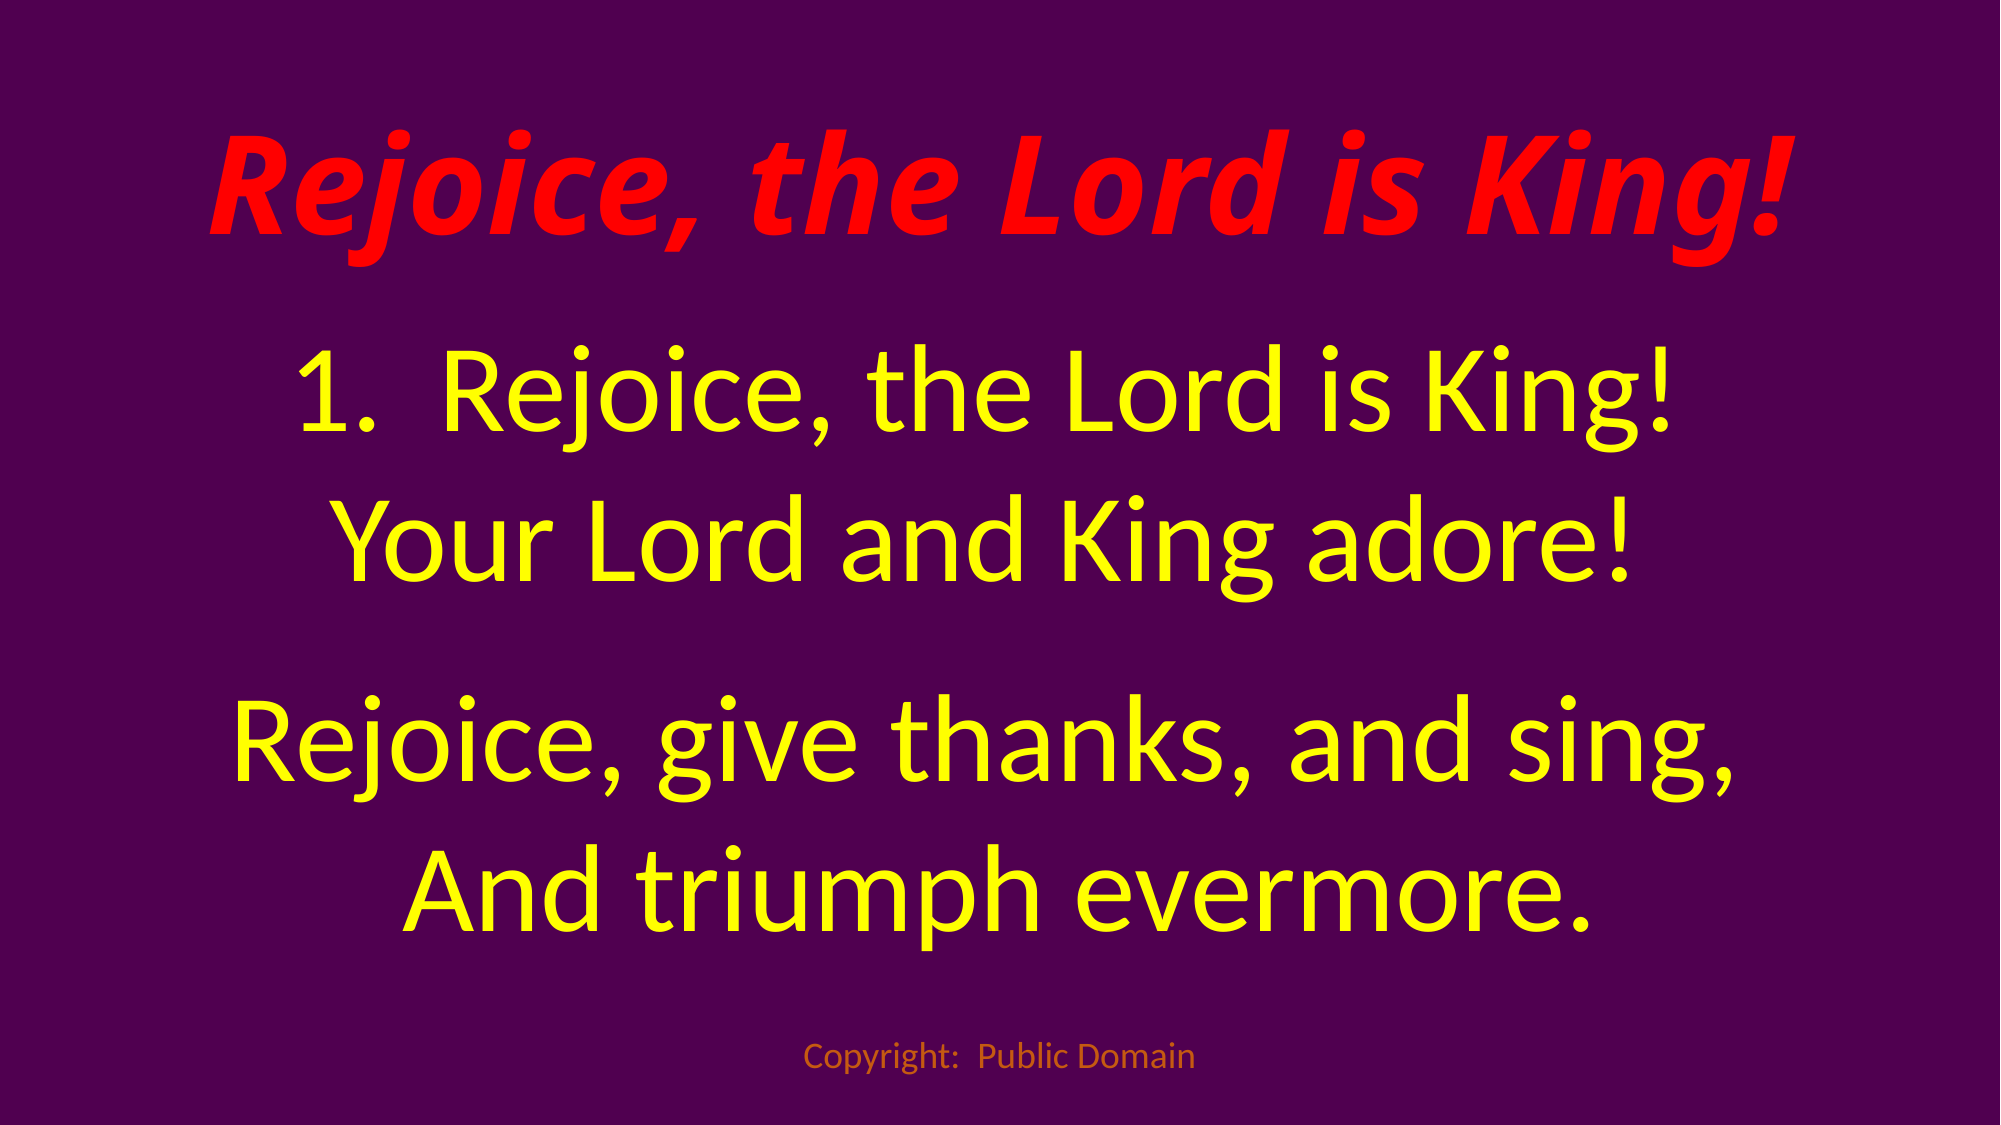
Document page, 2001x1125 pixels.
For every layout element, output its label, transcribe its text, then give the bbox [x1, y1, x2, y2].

title Rejoice, the Lord is King! [0, 81, 2000, 299]
text_box 1. Rejoice, the Lord is King! Your Lord and King adore! Rejoice, give thanks, and sing, And triumph evermore. [0, 299, 2000, 964]
text_box Copyright: Public Domain [26, 1023, 1973, 1083]
